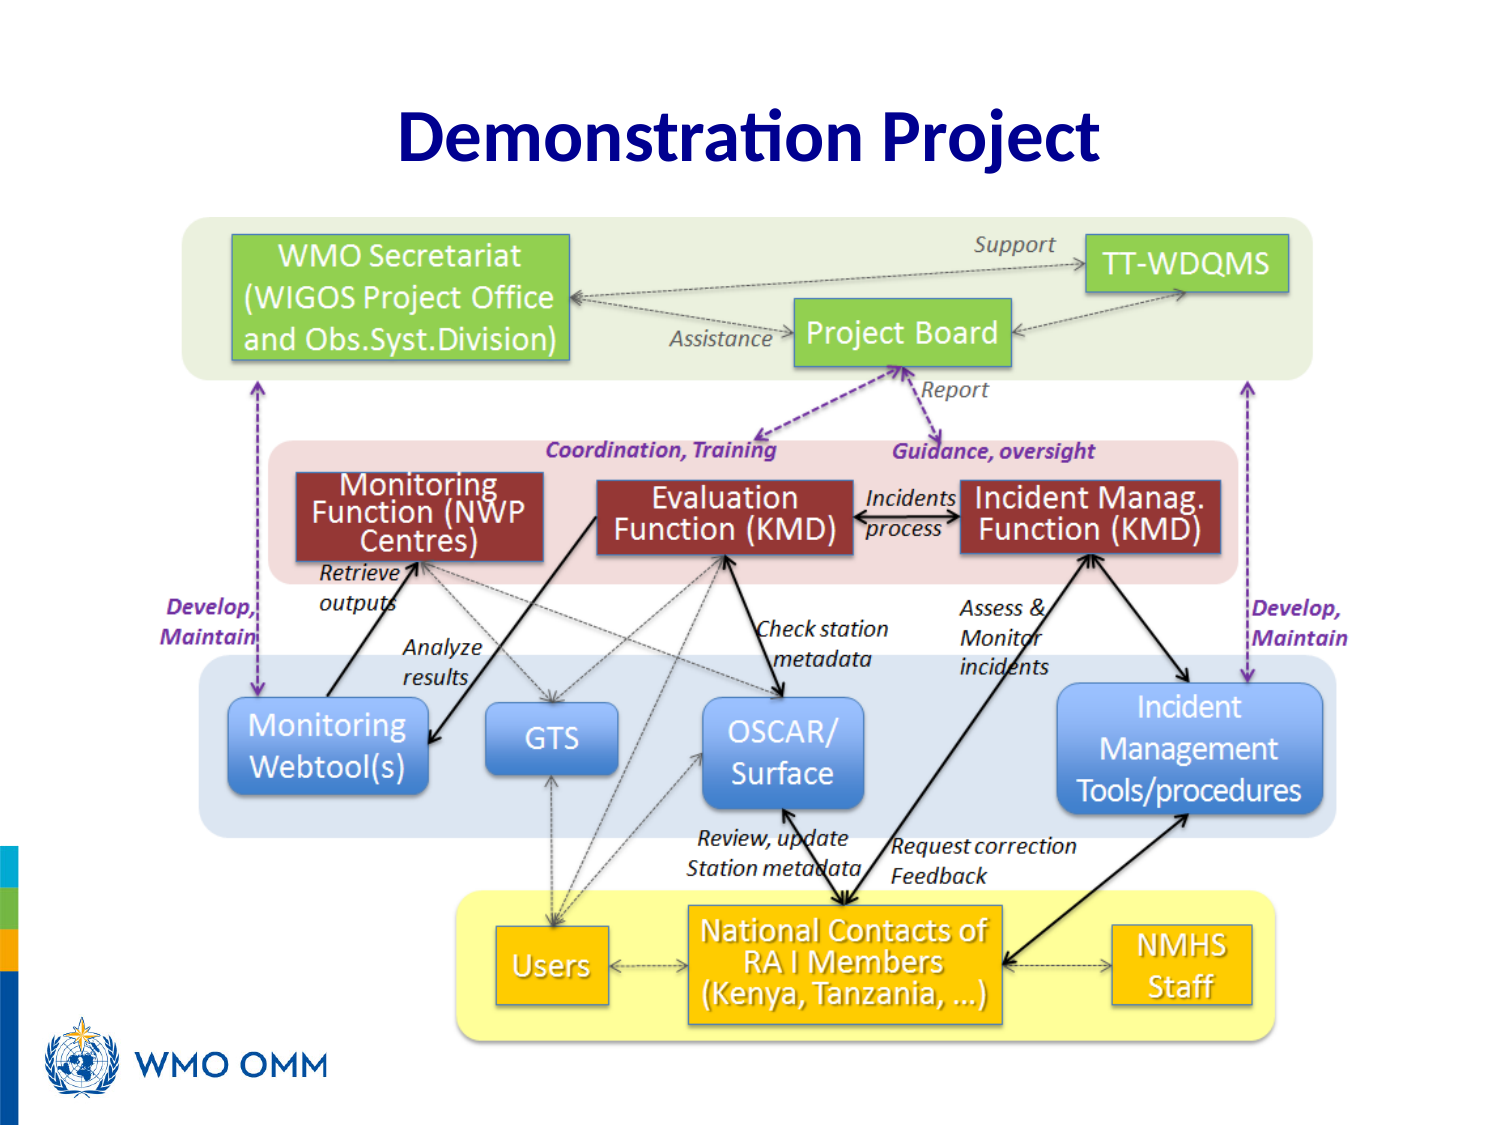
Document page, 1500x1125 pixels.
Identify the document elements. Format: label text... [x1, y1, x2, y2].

title Demonstration Project [75, 45, 1425, 218]
picture [0, 845, 327, 1125]
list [144, 216, 1364, 1050]
